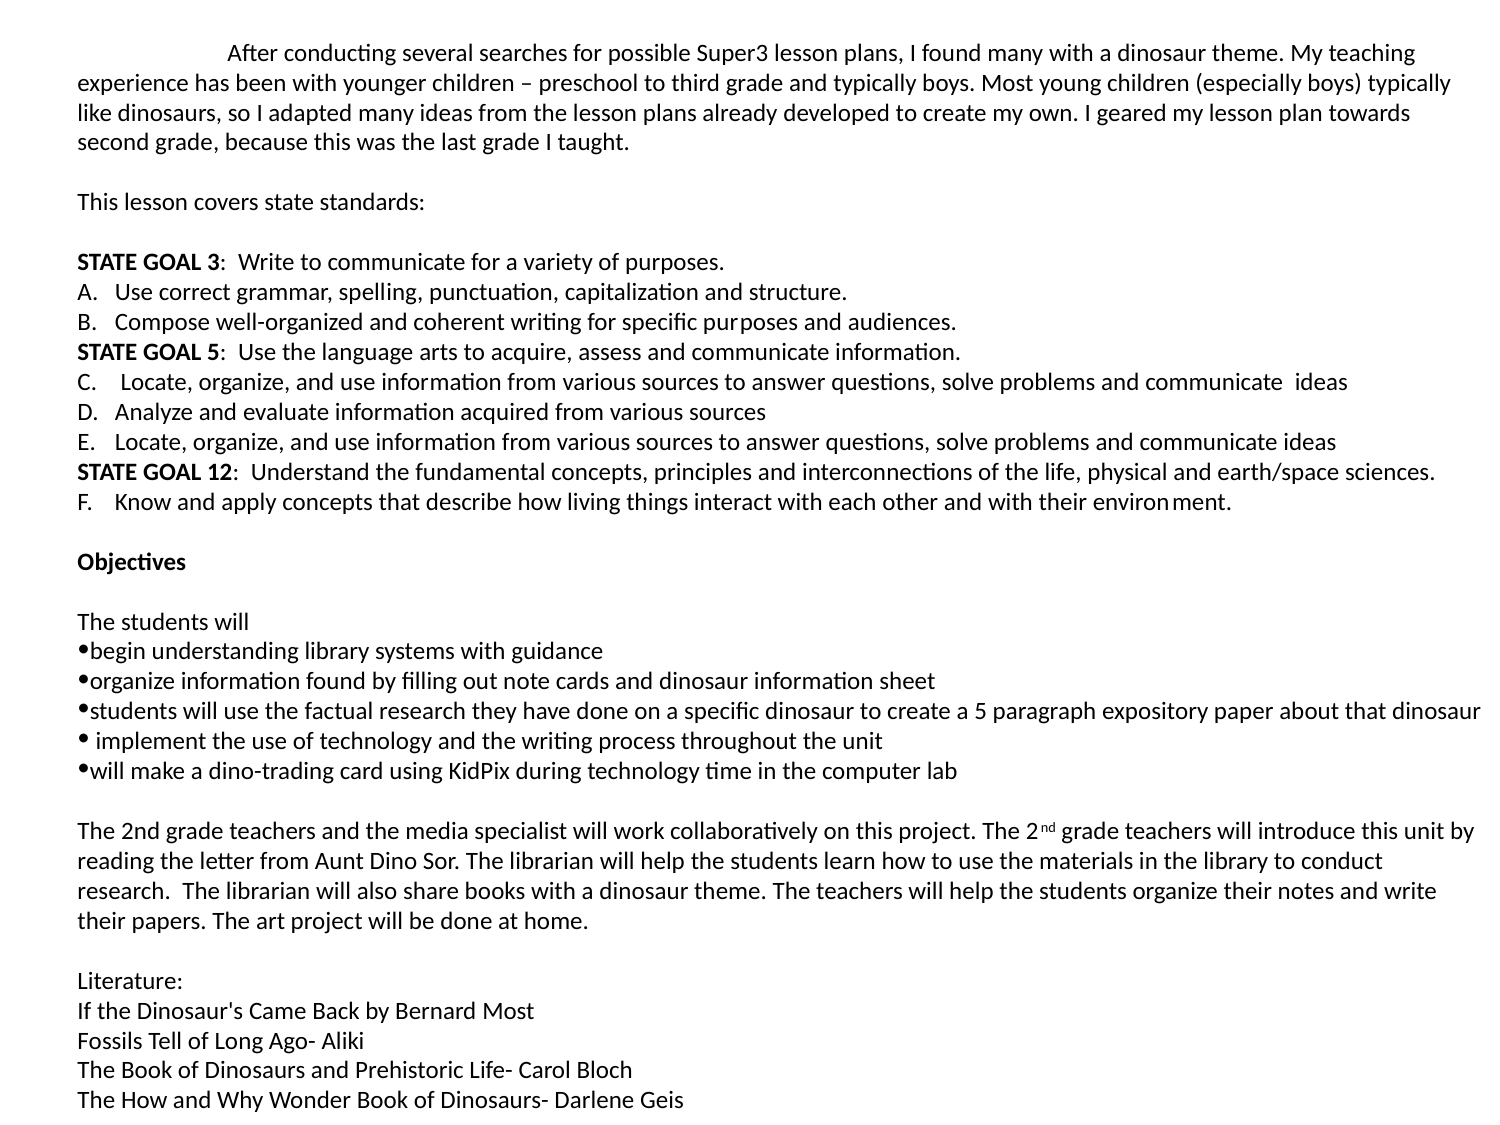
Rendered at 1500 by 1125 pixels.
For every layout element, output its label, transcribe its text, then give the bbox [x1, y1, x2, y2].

text_box After conducting several searches for possible Super3 lesson plans, I found many with a dinosaur theme. My teaching experience has been with younger children – preschool to third grade and typically boys. Most young children (especially boys) typically like dinosaurs, so I adapted many ideas from the lesson plans already developed to create my own. I geared my lesson plan towards second grade, because this was the last grade I taught. This lesson covers state standards: STATE GOAL 3: Write to communicate for a variety of purposes. Use correct grammar, spell­ing, punctuation, capitalization and structure. Compose well-organized and coherent writing for specific pur­poses and audiences. STATE GOAL 5: Use the language arts to acquire, assess and communicate information. Locate, organize, and use infor­ma­tion from various sources to answer questions, solve problems and communicate ideas Analyze and evaluate information acquired from various sources Locate, organize, and use infor­ma­tion from various sources to answer questions, solve problems and communicate ideas STATE GOAL 12: Understand the fundamental concepts, principles and interconnections of the life, physical and earth/space sciences. Know and apply concepts that describe how living things interact with each other and with their environ­ment. Objectives The students will begin understanding library systems with guidance organize information found by filling out note cards and dinosaur information sheet students will use the factual research they have done on a specific dinosaur to create a 5 paragraph expository paper about that dinosaur implement the use of technology and the writing process throughout the unit will make a dino-trading card using KidPix during technology time in the computer lab The 2nd grade teachers and the media specialist will work collaboratively on this project. The 2nd grade teachers will introduce this unit by reading the letter from Aunt Dino Sor. The librarian will help the students learn how to use the materials in the library to conduct research. The librarian will also share books with a dinosaur theme. The teachers will help the students organize their notes and write their papers. The art project will be done at home. Literature: If the Dinosaur's Came Back by Bernard Most Fossils Tell of Long Ago- Aliki The Book of Dinosaurs and Prehistoric Life- Carol Bloch The How and Why Wonder Book of Dinosaurs- Darlene Geis [62, 28, 1500, 1122]
